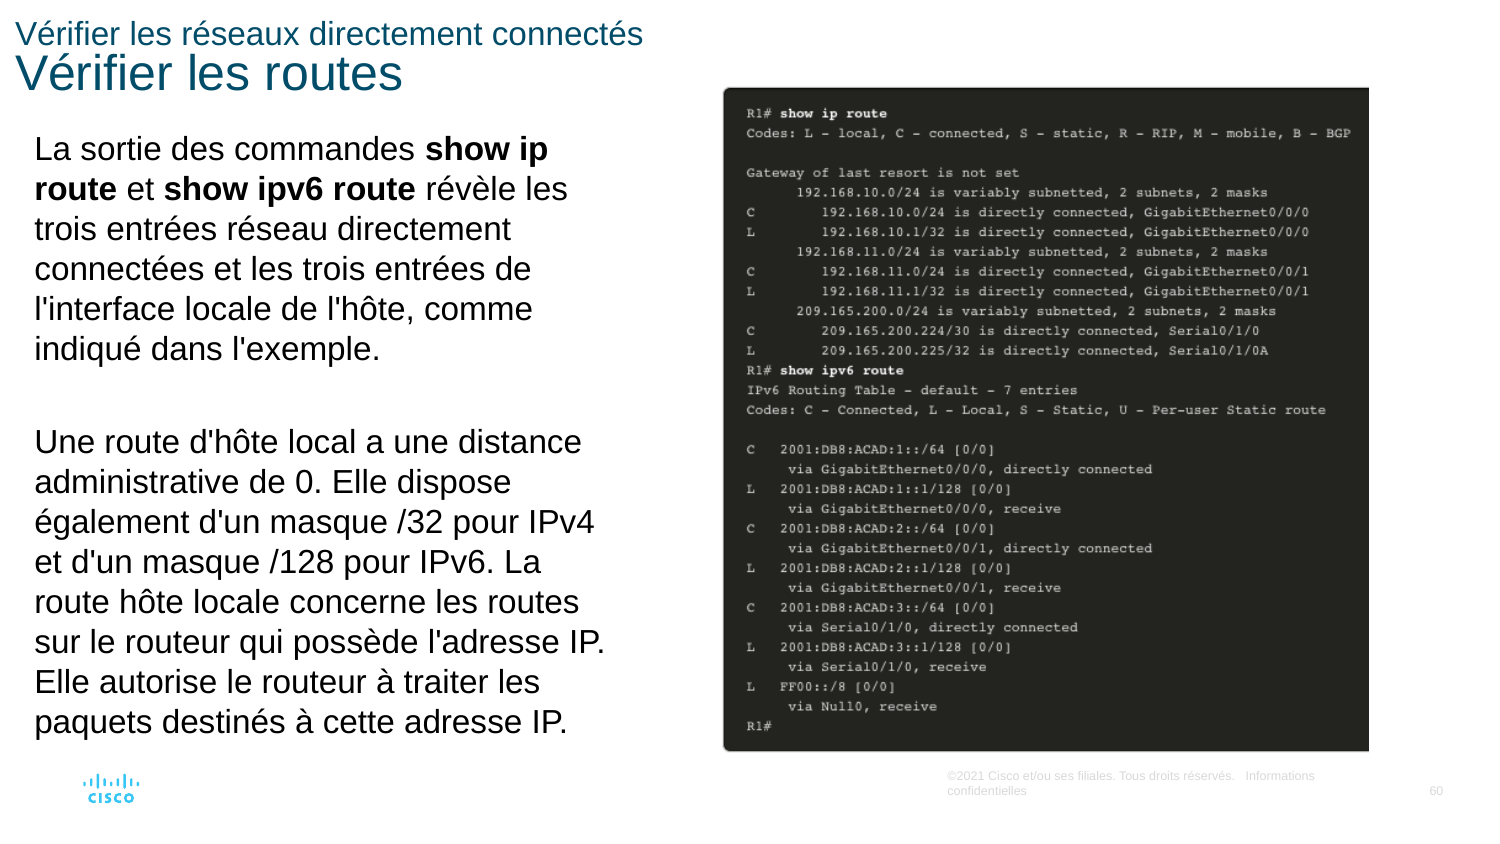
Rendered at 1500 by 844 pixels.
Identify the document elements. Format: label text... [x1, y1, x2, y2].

picture [719, 83, 1370, 761]
list La sortie des commandes show ip route et show ipv6 route révèle les trois entrées réseau directement connectées et les trois entrées de l'interface locale de l'hôte, comme indiqué dans l'exemple. Une route d'hôte local a une distance administrative de 0. Elle dispose également d'un masque /32 pour IPv4 et d'un masque /128 pour IPv6. La route hôte locale concerne les routes sur le routeur qui possède l'adresse IP. Elle autorise le routeur à traiter les paquets destinés à cette adresse IP. [19, 120, 637, 726]
title Vérifier les réseaux directement connectés Vérifier les routes [0, 0, 1369, 121]
